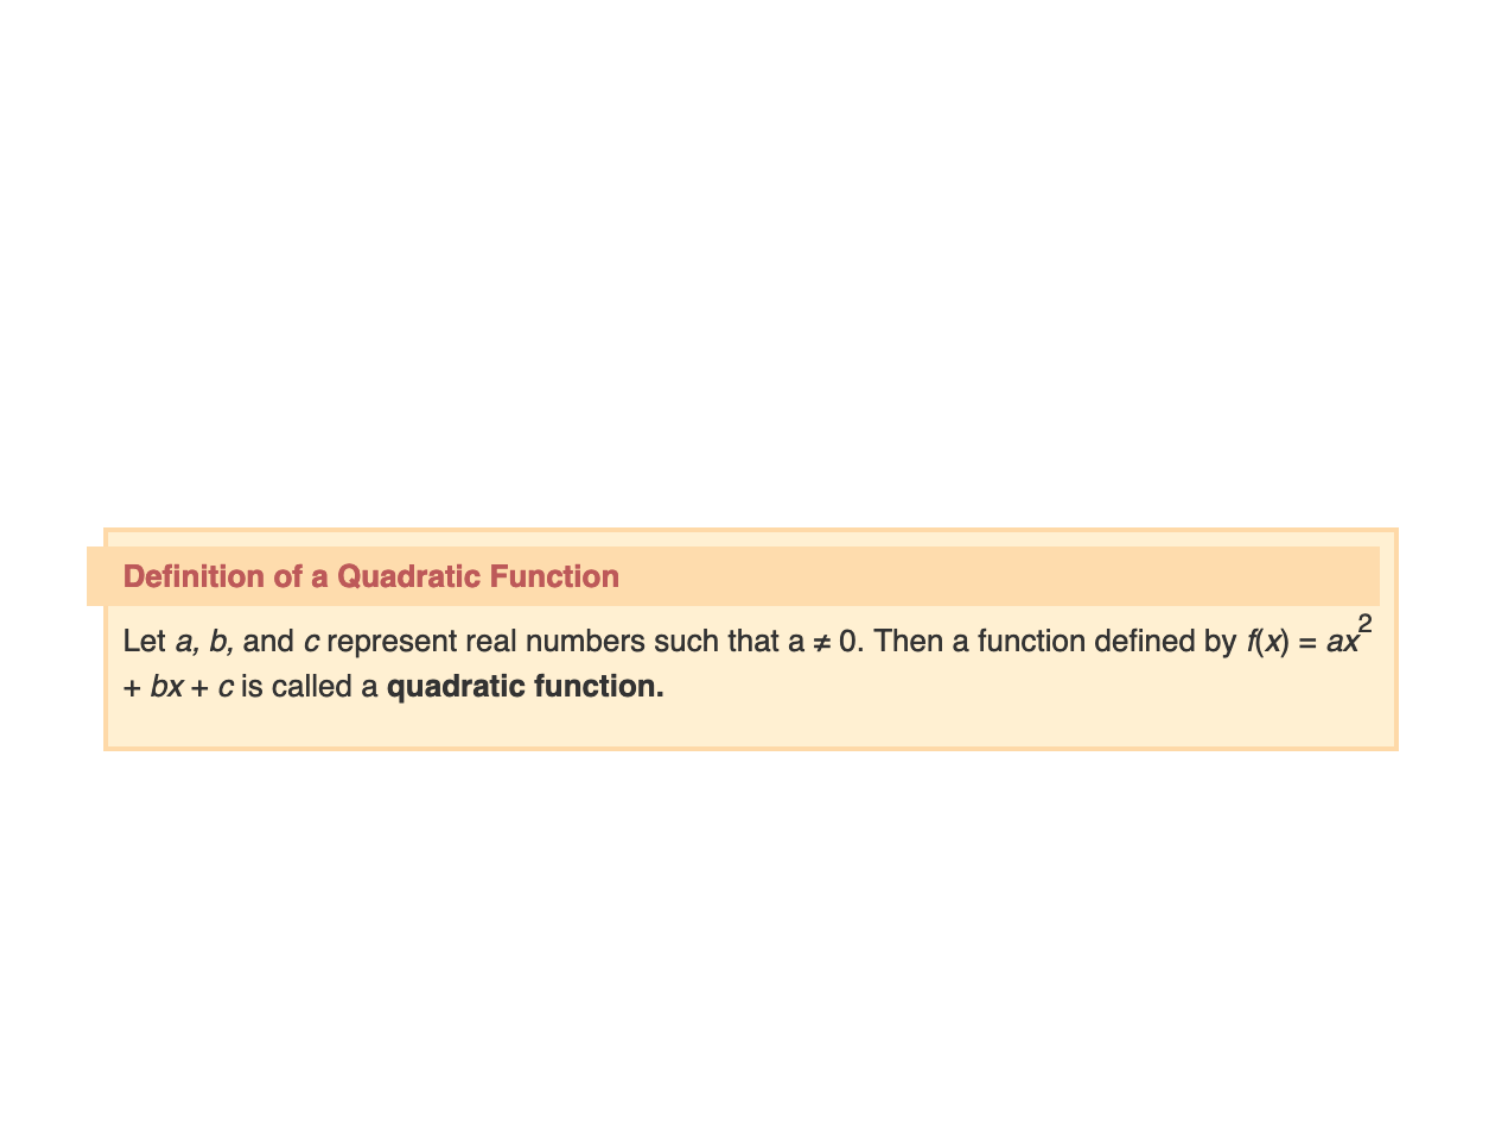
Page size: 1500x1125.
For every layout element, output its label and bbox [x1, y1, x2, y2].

list [74, 262, 1426, 1006]
